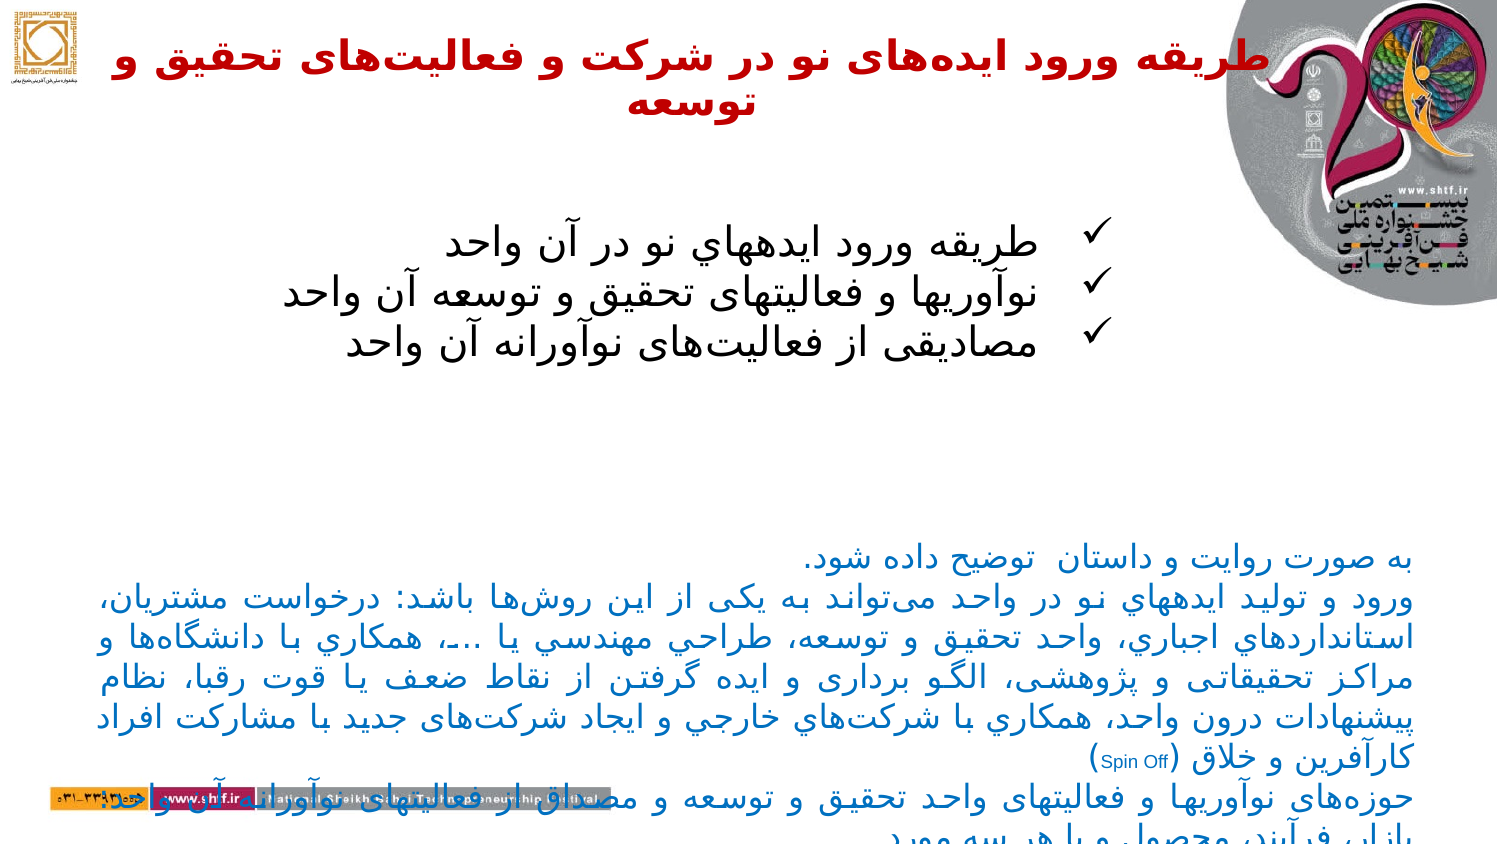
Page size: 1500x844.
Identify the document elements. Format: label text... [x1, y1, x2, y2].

picture [0, 0, 1497, 844]
text_box طریقه ورود ايده­هاي نو در آن واحد نوآوری­ها و فعالیت­های تحقیق و توسعه آن واحد مصادیقی از فعالیت‌های نوآورانه آن واحد [0, 206, 1130, 445]
title طریقه ورود ایده‌های نو در شرکت و فعالیت‌های تحقیق و توسعه [40, 15, 1345, 144]
text_box به صورت روایت و داستان توضیح داده شود. ورود و تولید ايده­هاي نو در واحد می‌تواند به یکی از این روش‌ها باشد: درخواست مشتريان، استانداردهاي اجباري، واحد تحقيق و توسعه، طراحي مهندسي يا ...، همكاري با دانشگاه‌ها و مراکز تحقیقاتی و پژوهشی، الگو برداری و ایده گرفتن از نقاط ضعف يا قوت رقبا، نظام پيشنهادات درون واحد، همكاري با شركت‌هاي خارجي و ايجاد شرکت‌های جديد با مشارکت افراد کارآفرين و خلاق (Spin Off) حوزه‌های نوآوری­ها و فعالیت­های واحد تحقیق و توسعه و مصداق از فعالیت­های نوآورانه آن واحد: بازار، فرآیند، محصول و یا هر سه مورد [79, 528, 1453, 844]
